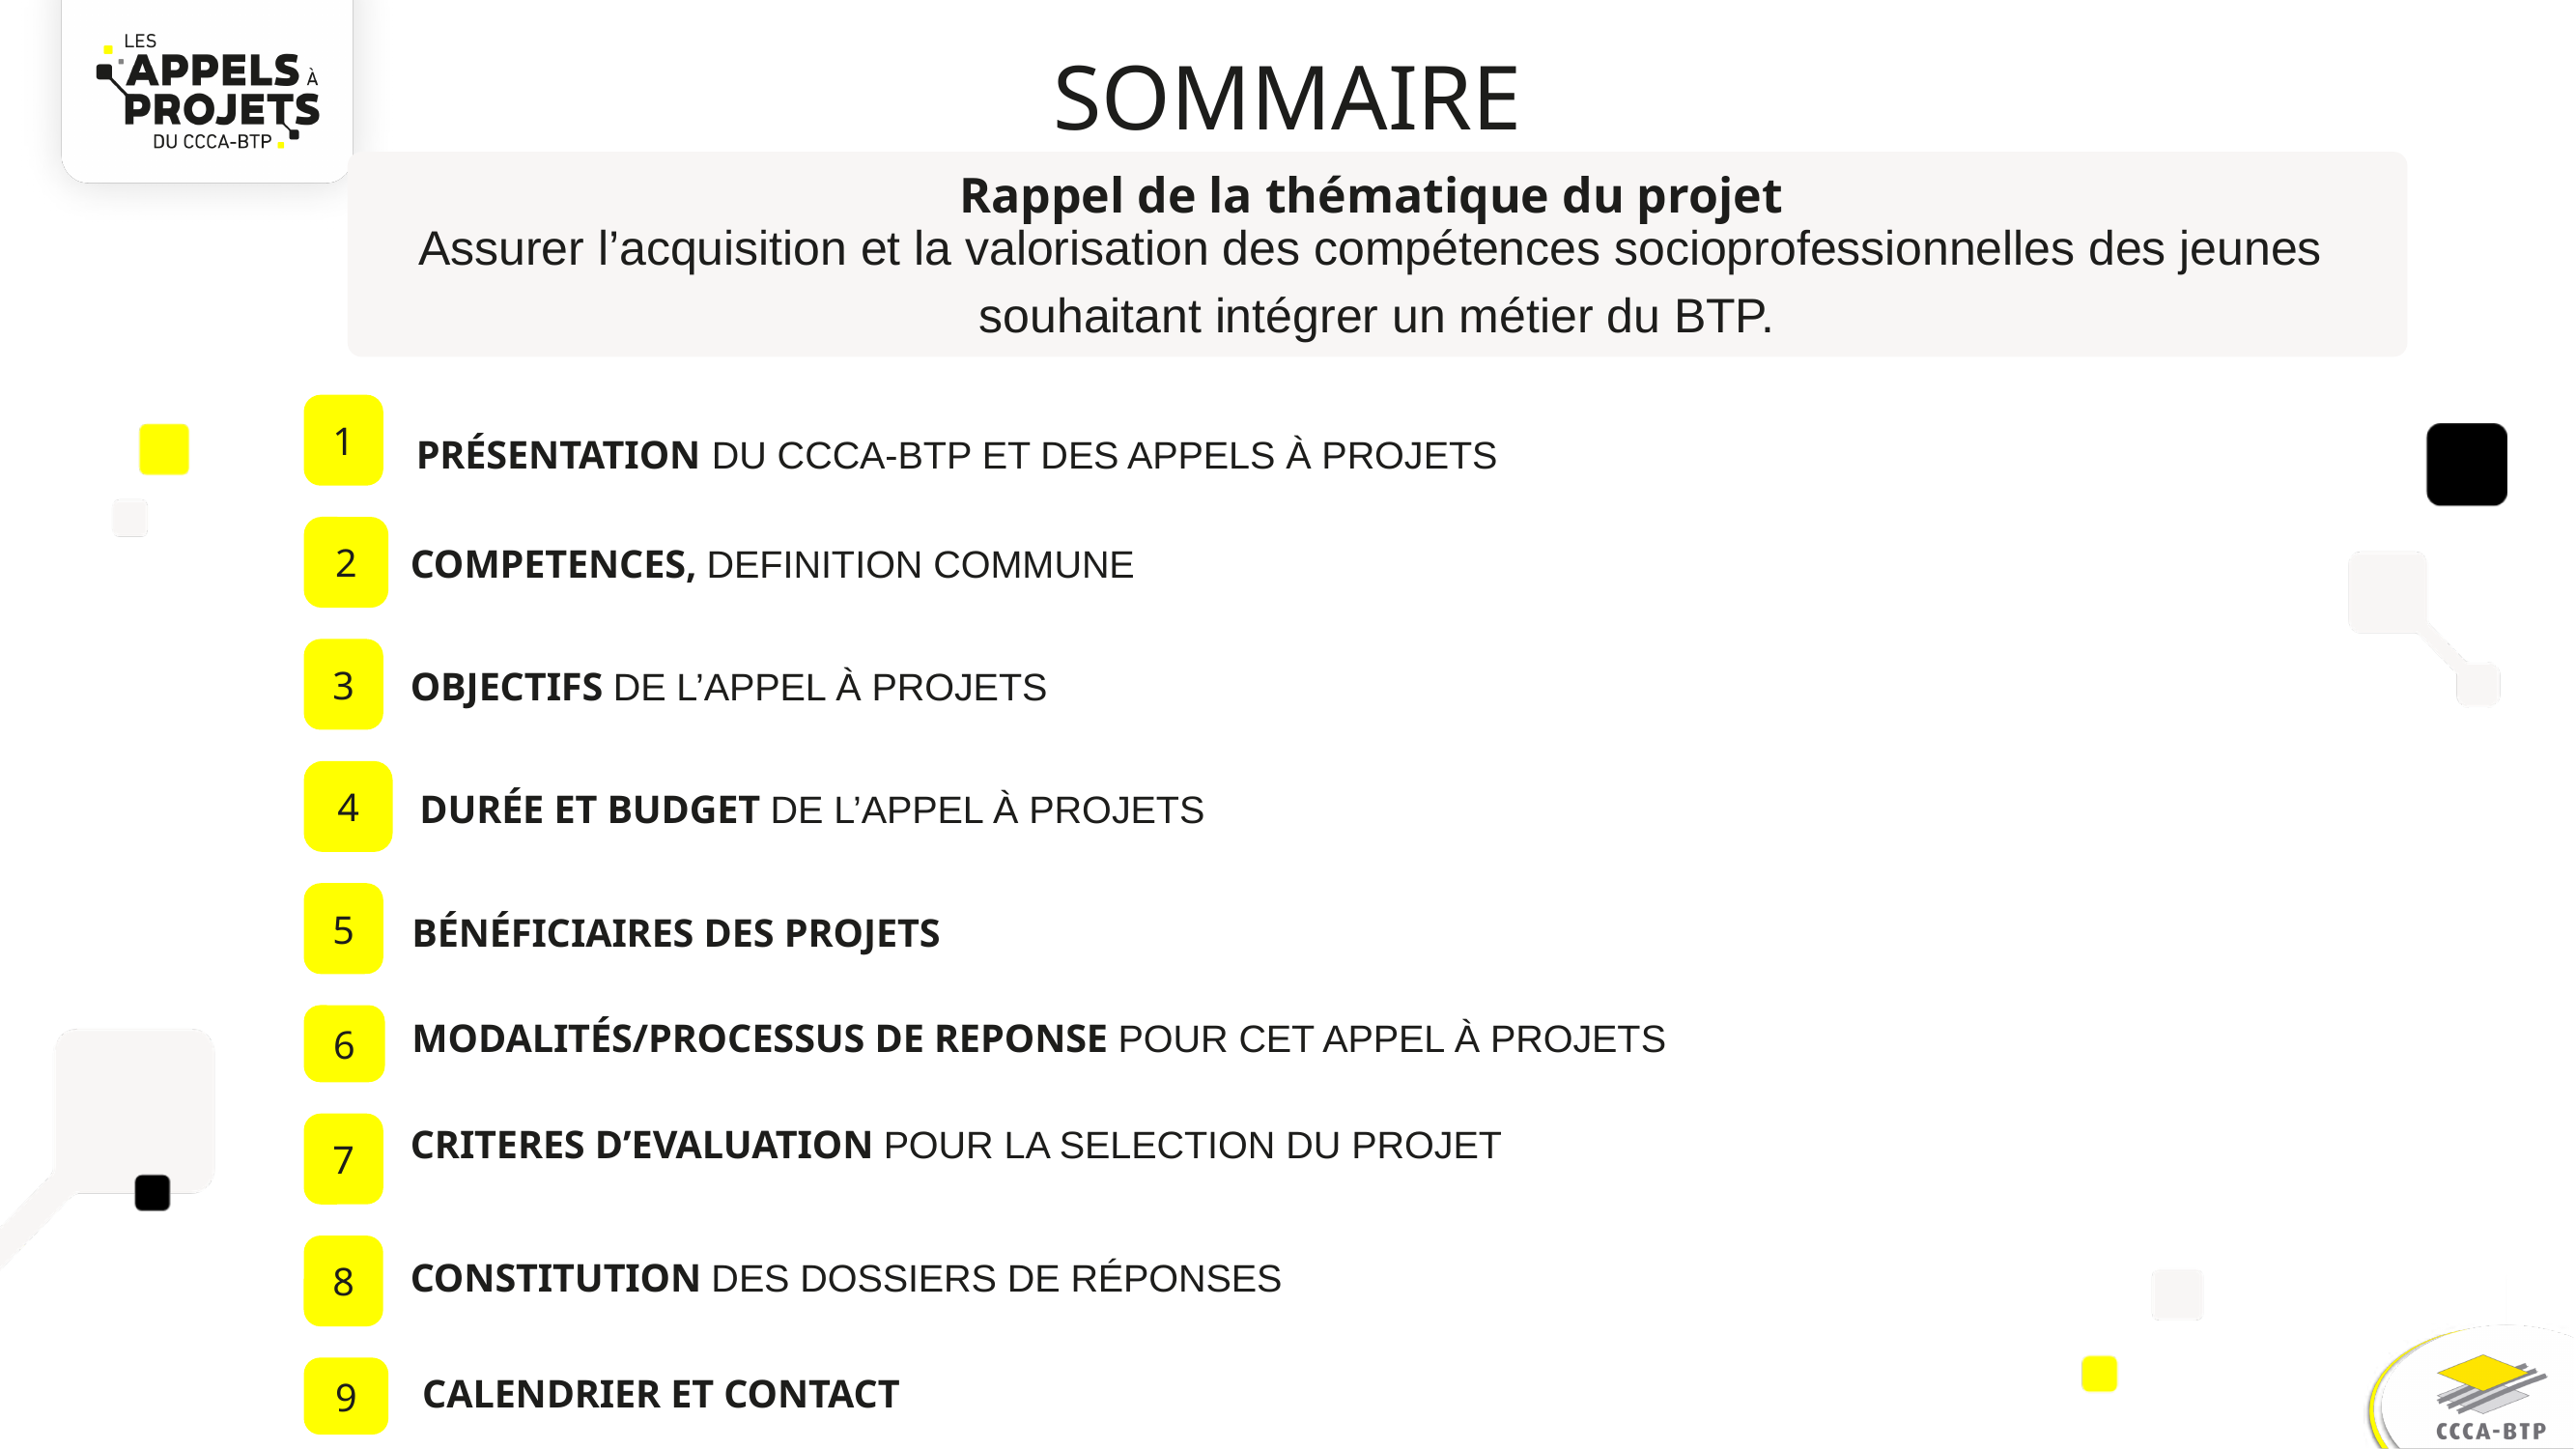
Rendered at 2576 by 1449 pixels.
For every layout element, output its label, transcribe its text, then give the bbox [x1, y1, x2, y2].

text_box BÉNÉFICIAIRES DES PROJETS [384, 886, 1301, 978]
text_box DURÉE ET BUDGET DE L’APPEL À PROJETS [392, 762, 1331, 855]
text_box 3 [302, 638, 384, 731]
text_box 7 [302, 1112, 384, 1206]
text_box OBJECTIFS DE L’APPEL À PROJETS [382, 639, 1440, 731]
text_box 4 [302, 759, 392, 853]
text_box 2 [302, 515, 382, 610]
text_box 5 [302, 882, 384, 976]
text_box 1 [302, 393, 384, 487]
text_box COMPETENCES, DEFINITION COMMUNE [382, 517, 1221, 609]
text_box CRITERES D’EVALUATION POUR LA SELECTION DU PROJET [382, 1097, 1792, 1188]
text_box MODALITÉS/PROCESSUS DE REPONSE POUR CET APPEL À PROJETS [384, 1009, 1826, 1066]
text_box PRÉSENTATION DU CCCA-BTP ET DES APPELS À PROJETS [388, 394, 1605, 486]
text_box 6 [302, 1004, 386, 1084]
text_box 8 [302, 1234, 384, 1328]
text_box CALENDRIER ET CONTACT [395, 1342, 1042, 1421]
title SOMMAIRE [201, 52, 2374, 150]
picture [0, 0, 416, 246]
text_box Rappel de la thématique du projet Assurer l’acquisition et la valorisation des compétences socioprofessionnelles des jeunes souhaitant intégrer un métier du BTP. [347, 152, 2408, 357]
text_box CONSTITUTION DES DOSSIERS DE RÉPONSES [382, 1219, 1612, 1311]
picture [0, 423, 2574, 1449]
text_box 9 [302, 1356, 390, 1436]
